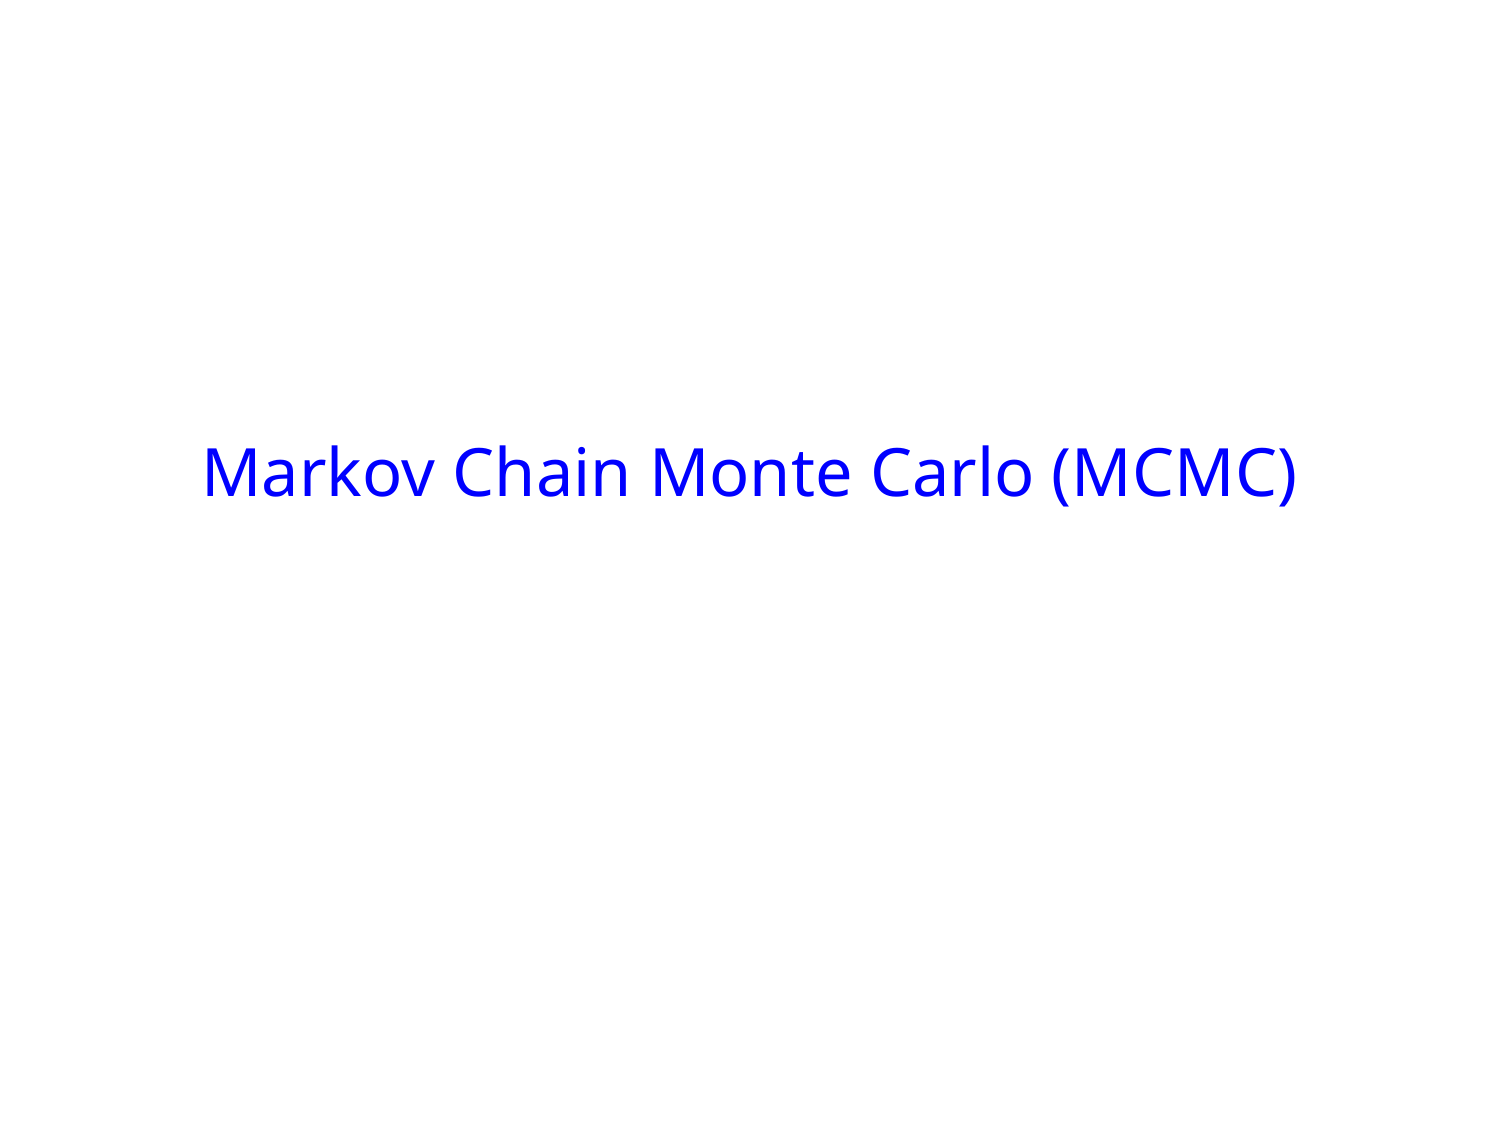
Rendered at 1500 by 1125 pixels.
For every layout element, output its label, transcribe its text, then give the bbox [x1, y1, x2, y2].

title Markov Chain Monte Carlo (MCMC) [112, 349, 1388, 591]
